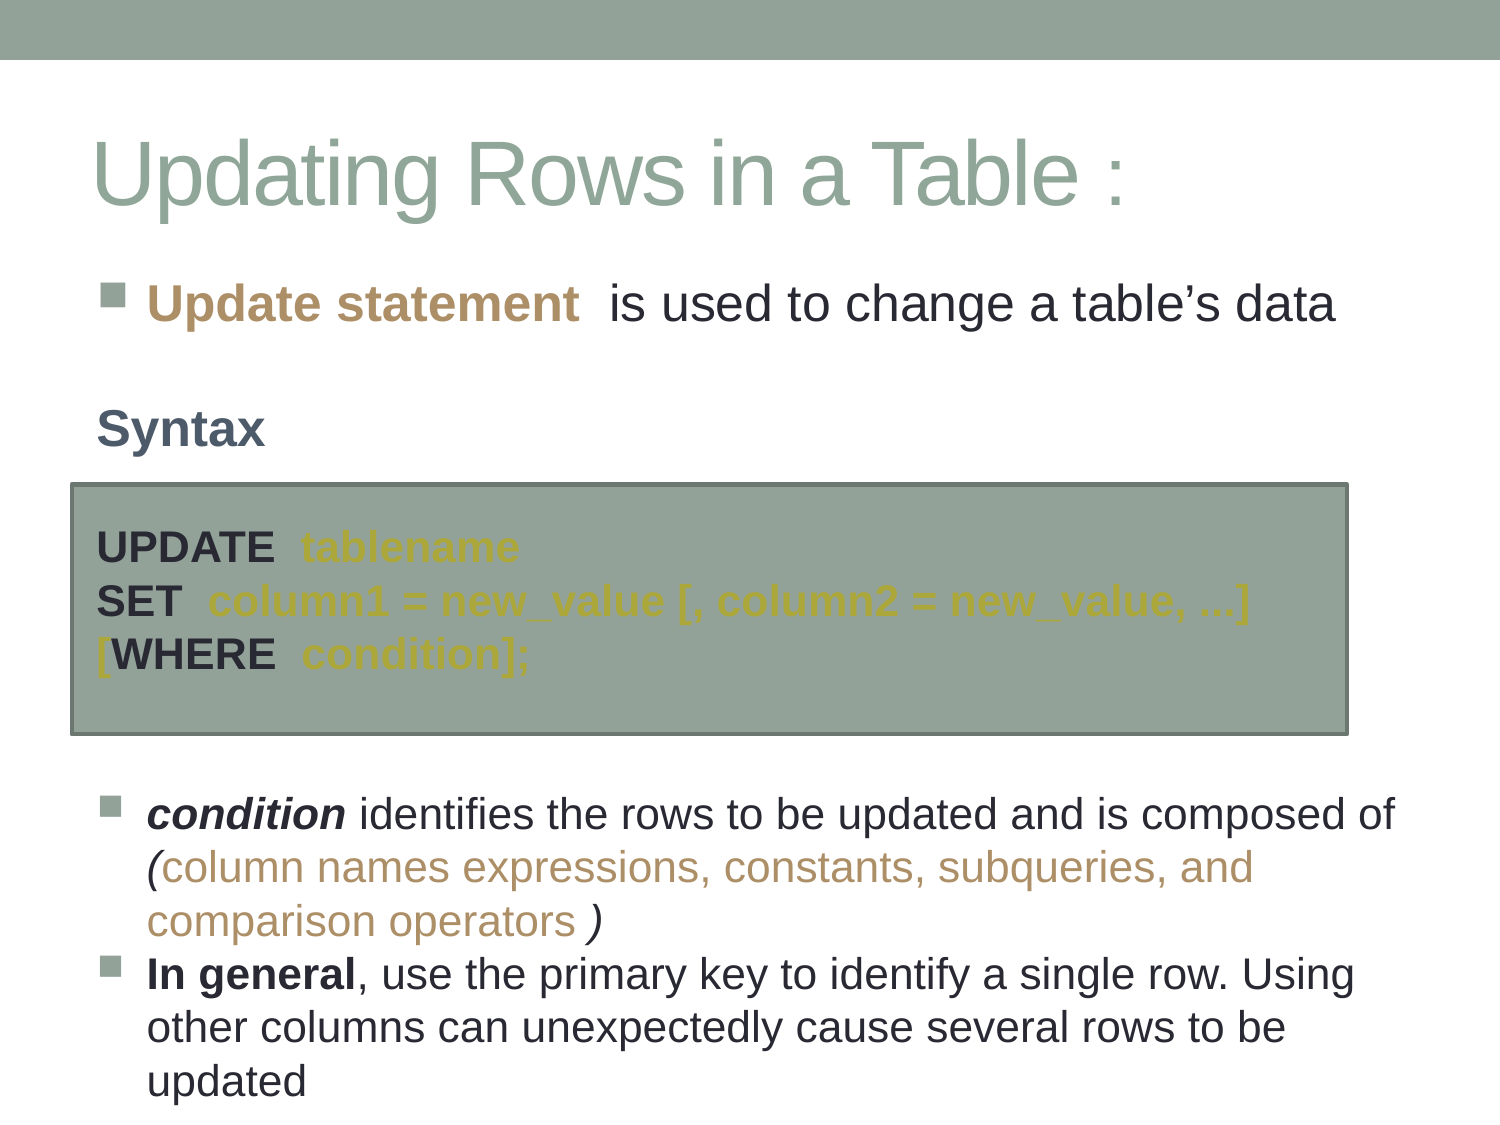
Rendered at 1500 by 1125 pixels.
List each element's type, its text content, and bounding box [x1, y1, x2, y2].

list Update statement is used to change a table’s data Syntax UPDATE tablename SET column1 = new_value [, column2 = new_value, ...] [WHERE condition]; condition identifies the rows to be updated and is composed of (column names expressions, constants, subqueries, and comparison operators ) In general, use the primary key to identify a single row. Using other columns can unexpectedly cause several rows to be updated [62, 262, 1413, 1125]
title Updating Rows in a Table : Syntax [75, 87, 1425, 250]
